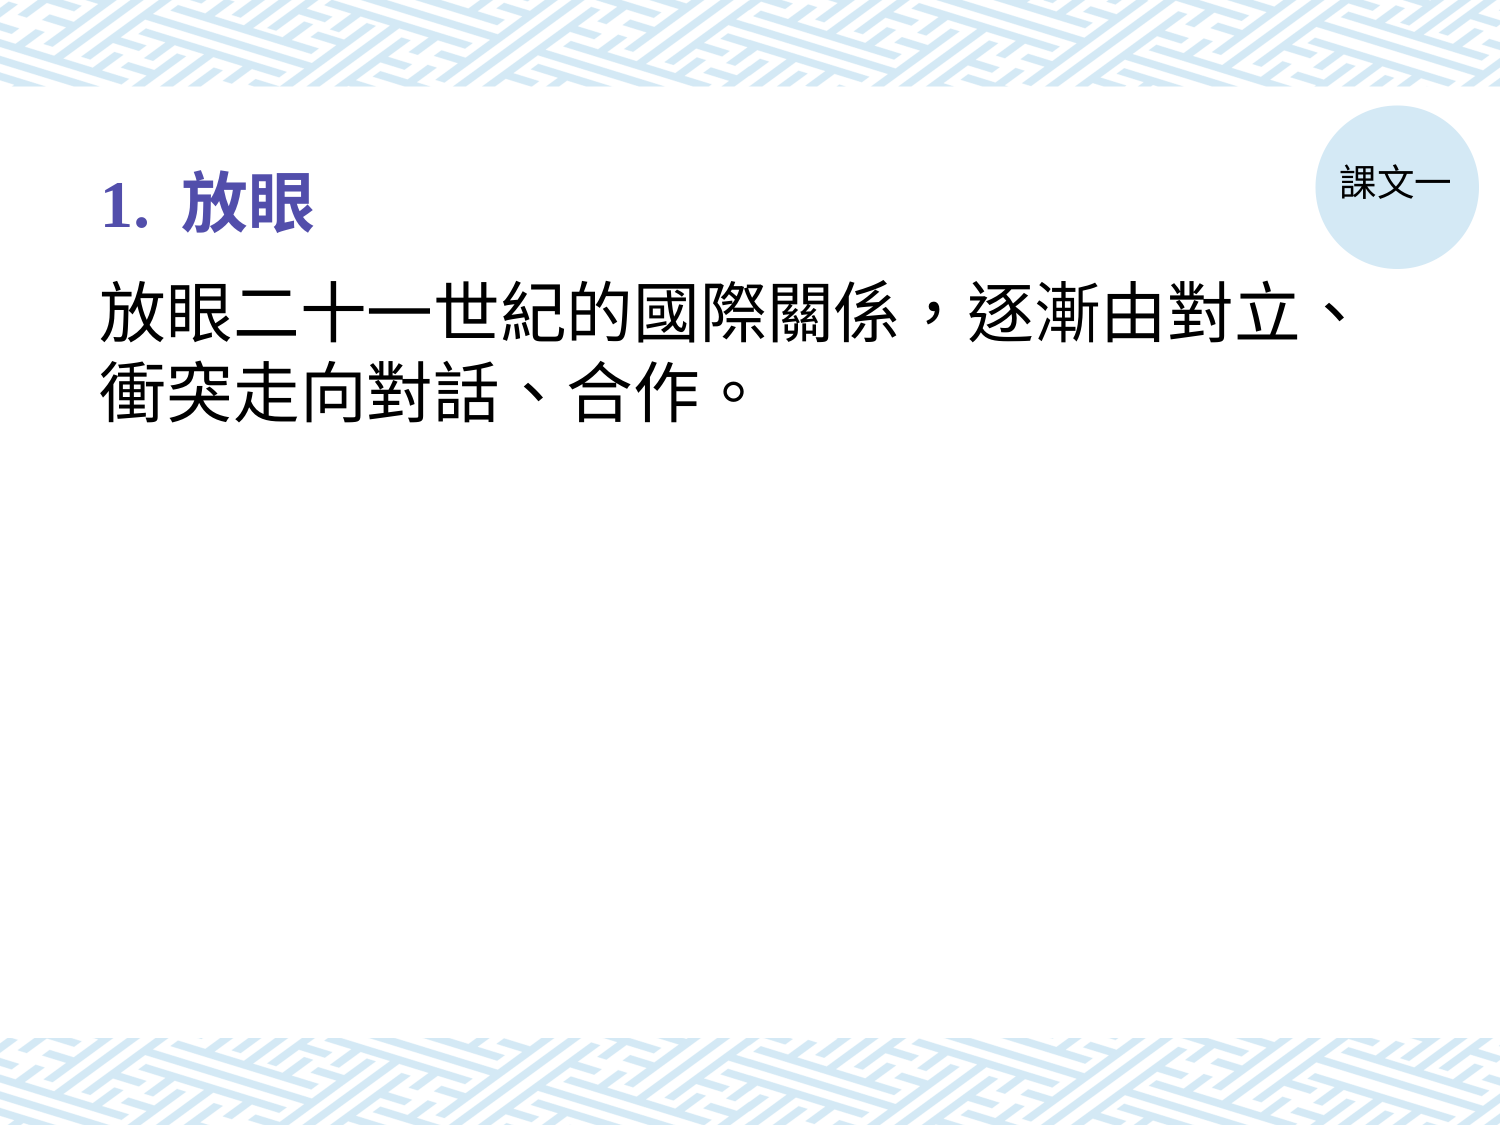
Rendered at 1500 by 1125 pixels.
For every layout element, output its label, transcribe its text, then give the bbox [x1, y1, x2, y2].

list 放眼二十一世紀的國際關係，逐漸由對立、衝突走向對話、合作。 [99, 270, 1394, 648]
picture [0, 0, 1500, 1125]
text_box 課文一 [1325, 151, 1500, 212]
title 1. 放眼 [99, 149, 1338, 270]
